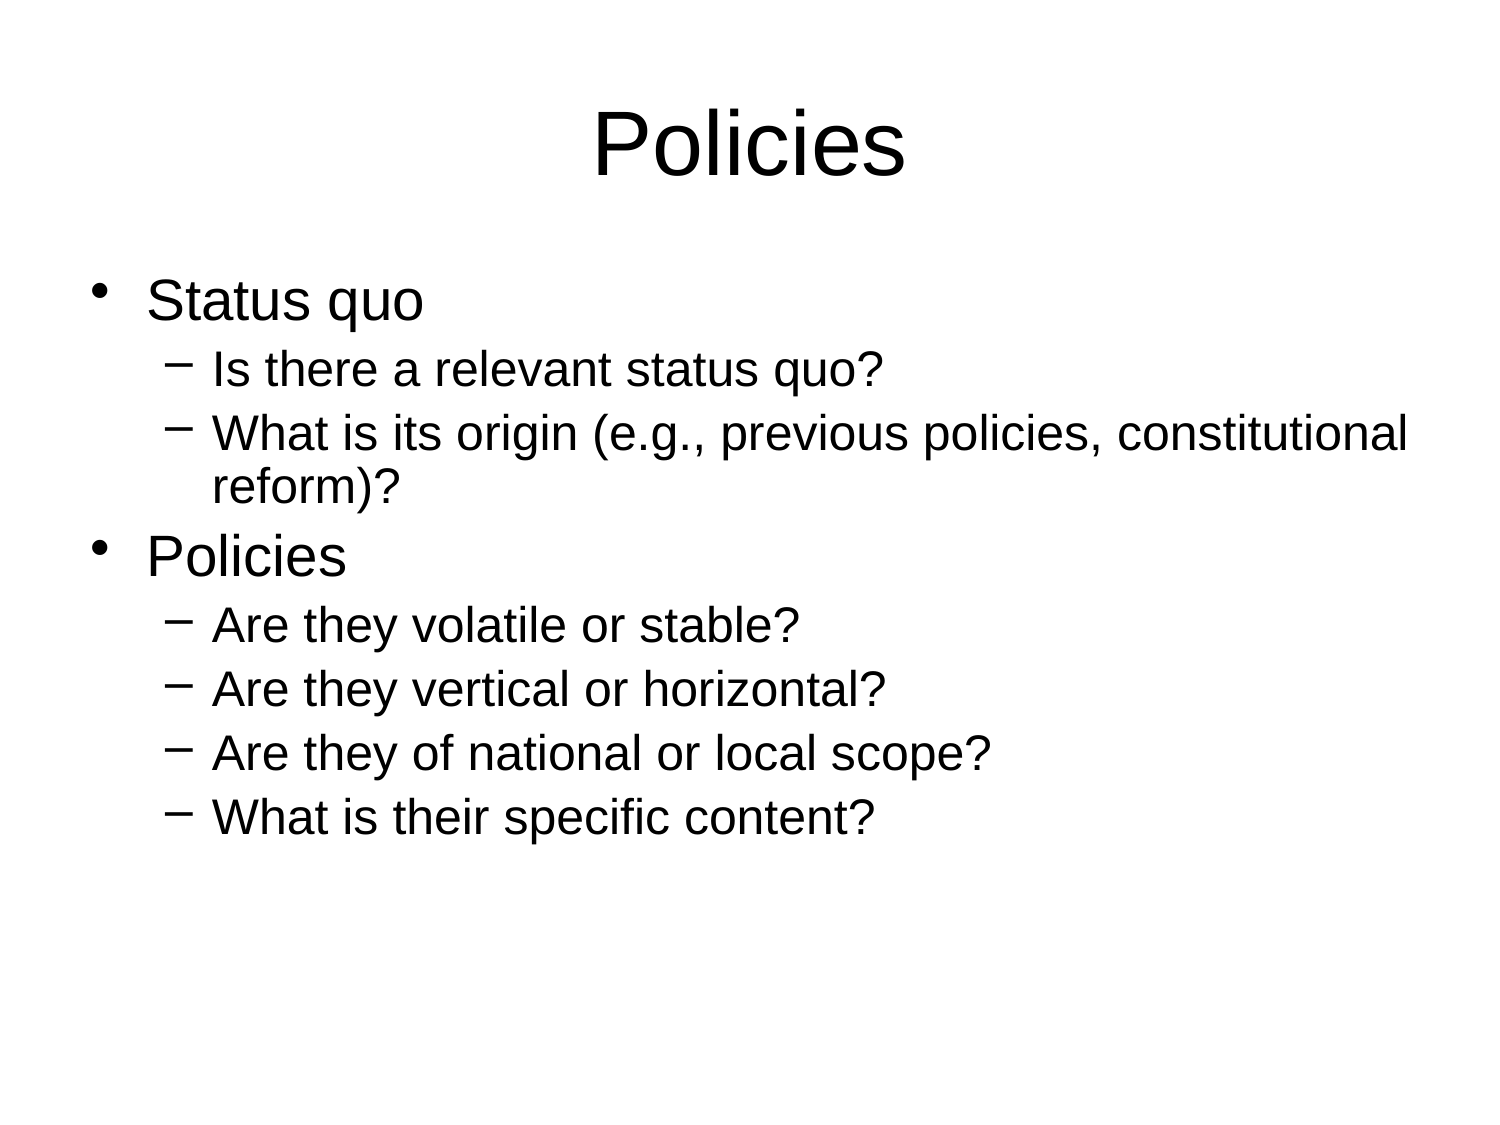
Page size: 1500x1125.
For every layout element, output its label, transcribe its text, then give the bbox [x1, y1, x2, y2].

list Status quo Is there a relevant status quo? What is its origin (e.g., previous policies, constitutional reform)? Policies Are they volatile or stable? Are they vertical or horizontal? Are they of national or local scope? What is their specific content? [74, 262, 1426, 1006]
title Policies [74, 44, 1426, 233]
